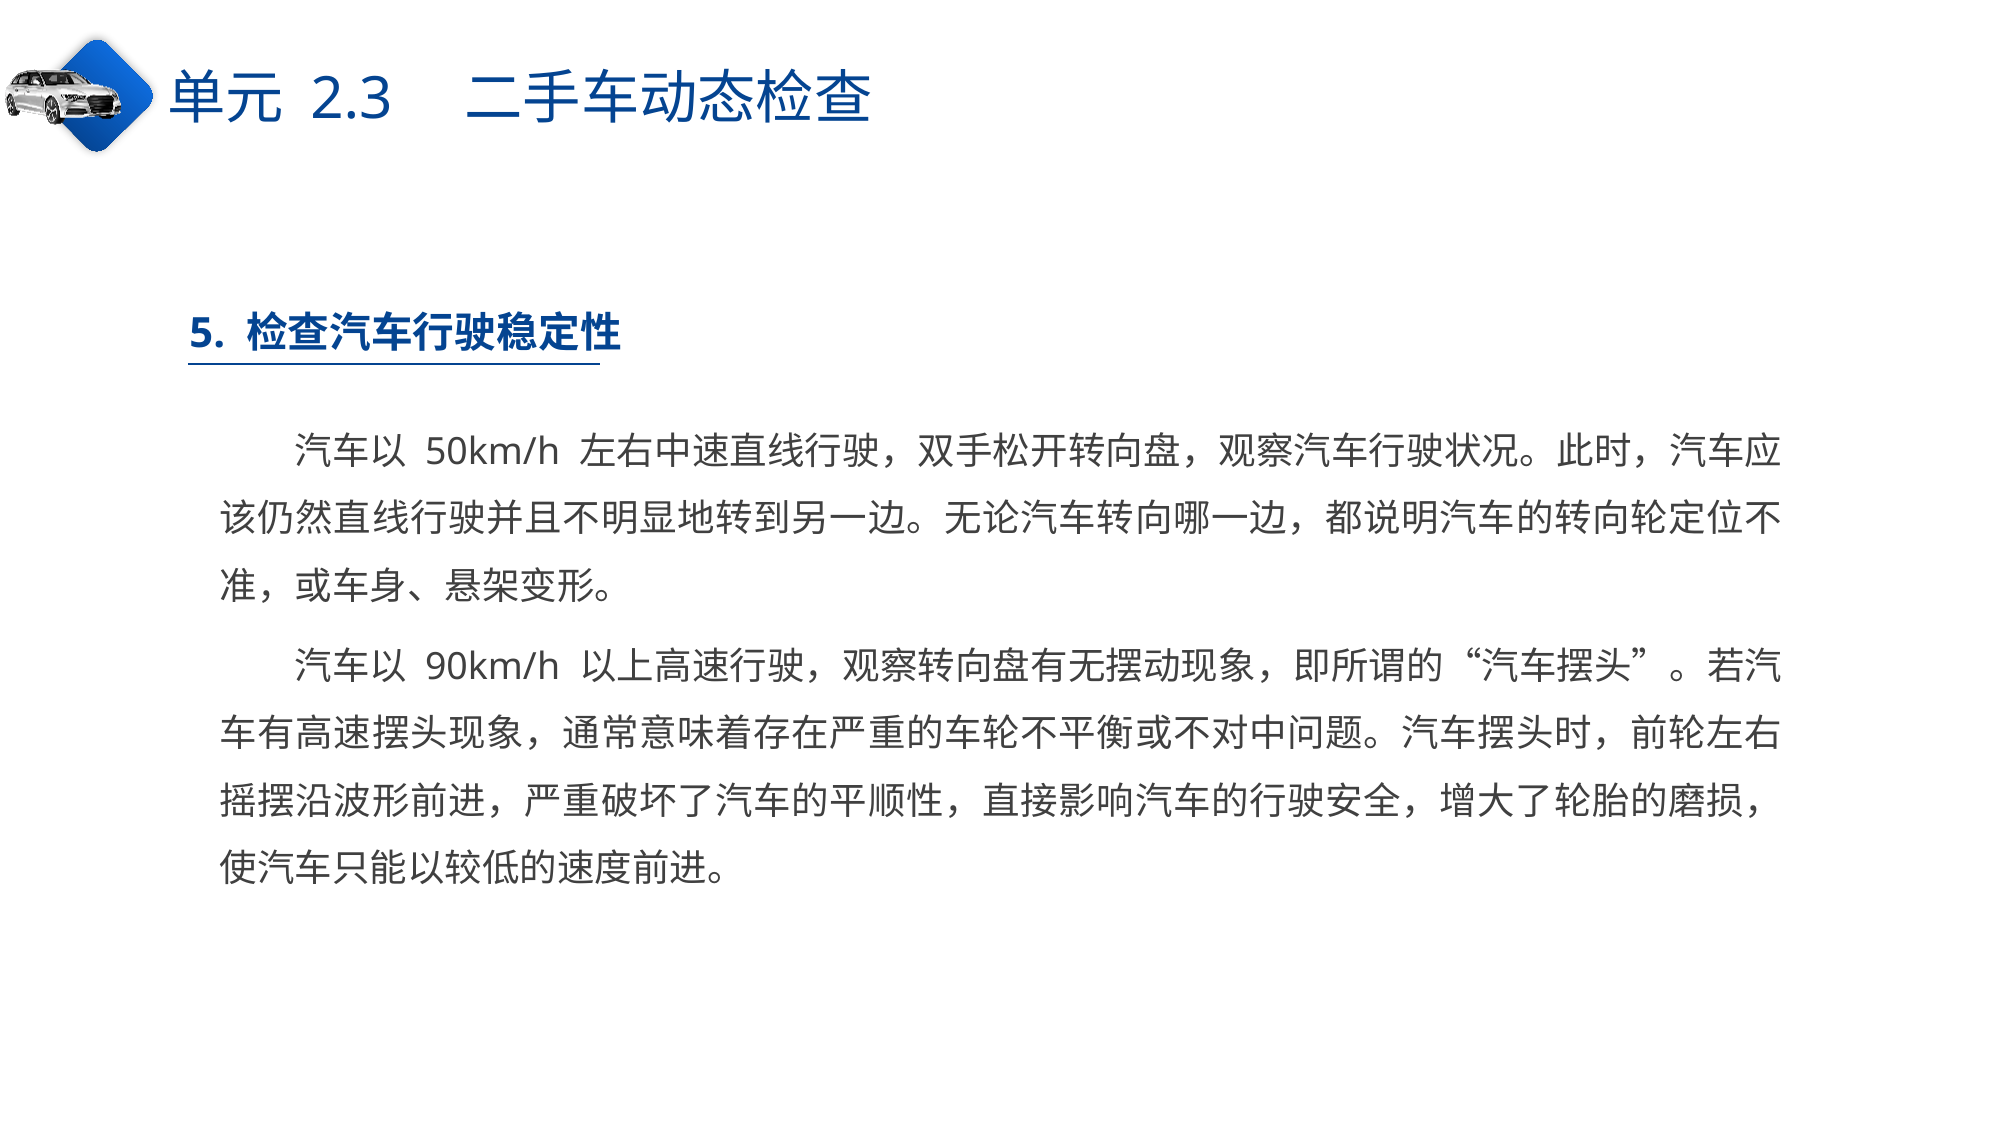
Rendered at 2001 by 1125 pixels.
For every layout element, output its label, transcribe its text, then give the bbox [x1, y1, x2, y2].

text_box 单元 2.3 二手车动态检查 [152, 52, 888, 138]
text_box 汽车以 50km/h 左右中速直线行驶，双手松开转向盘，观察汽车行驶状况。此时，汽车应该仍然直线行驶并且不明显地转到另一边。无论汽车转向哪一边，都说明汽车的转向轮定位不准，或车身、悬架变形。 汽车以 90km/h 以上高速行驶，观察转向盘有无摆动现象，即所谓的“汽车摆头”。若汽车有高速摆头现象，通常意味着存在严重的车轮不平衡或不对中问题。汽车摆头时，前轮左右摇摆沿波形前进，严重破坏了汽车的平顺性，直接影响汽车的行驶安全，增大了轮胎的磨损，使汽车只能以较低的速度前进。 [204, 397, 1797, 897]
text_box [174, 297, 1330, 364]
picture [0, 31, 125, 157]
